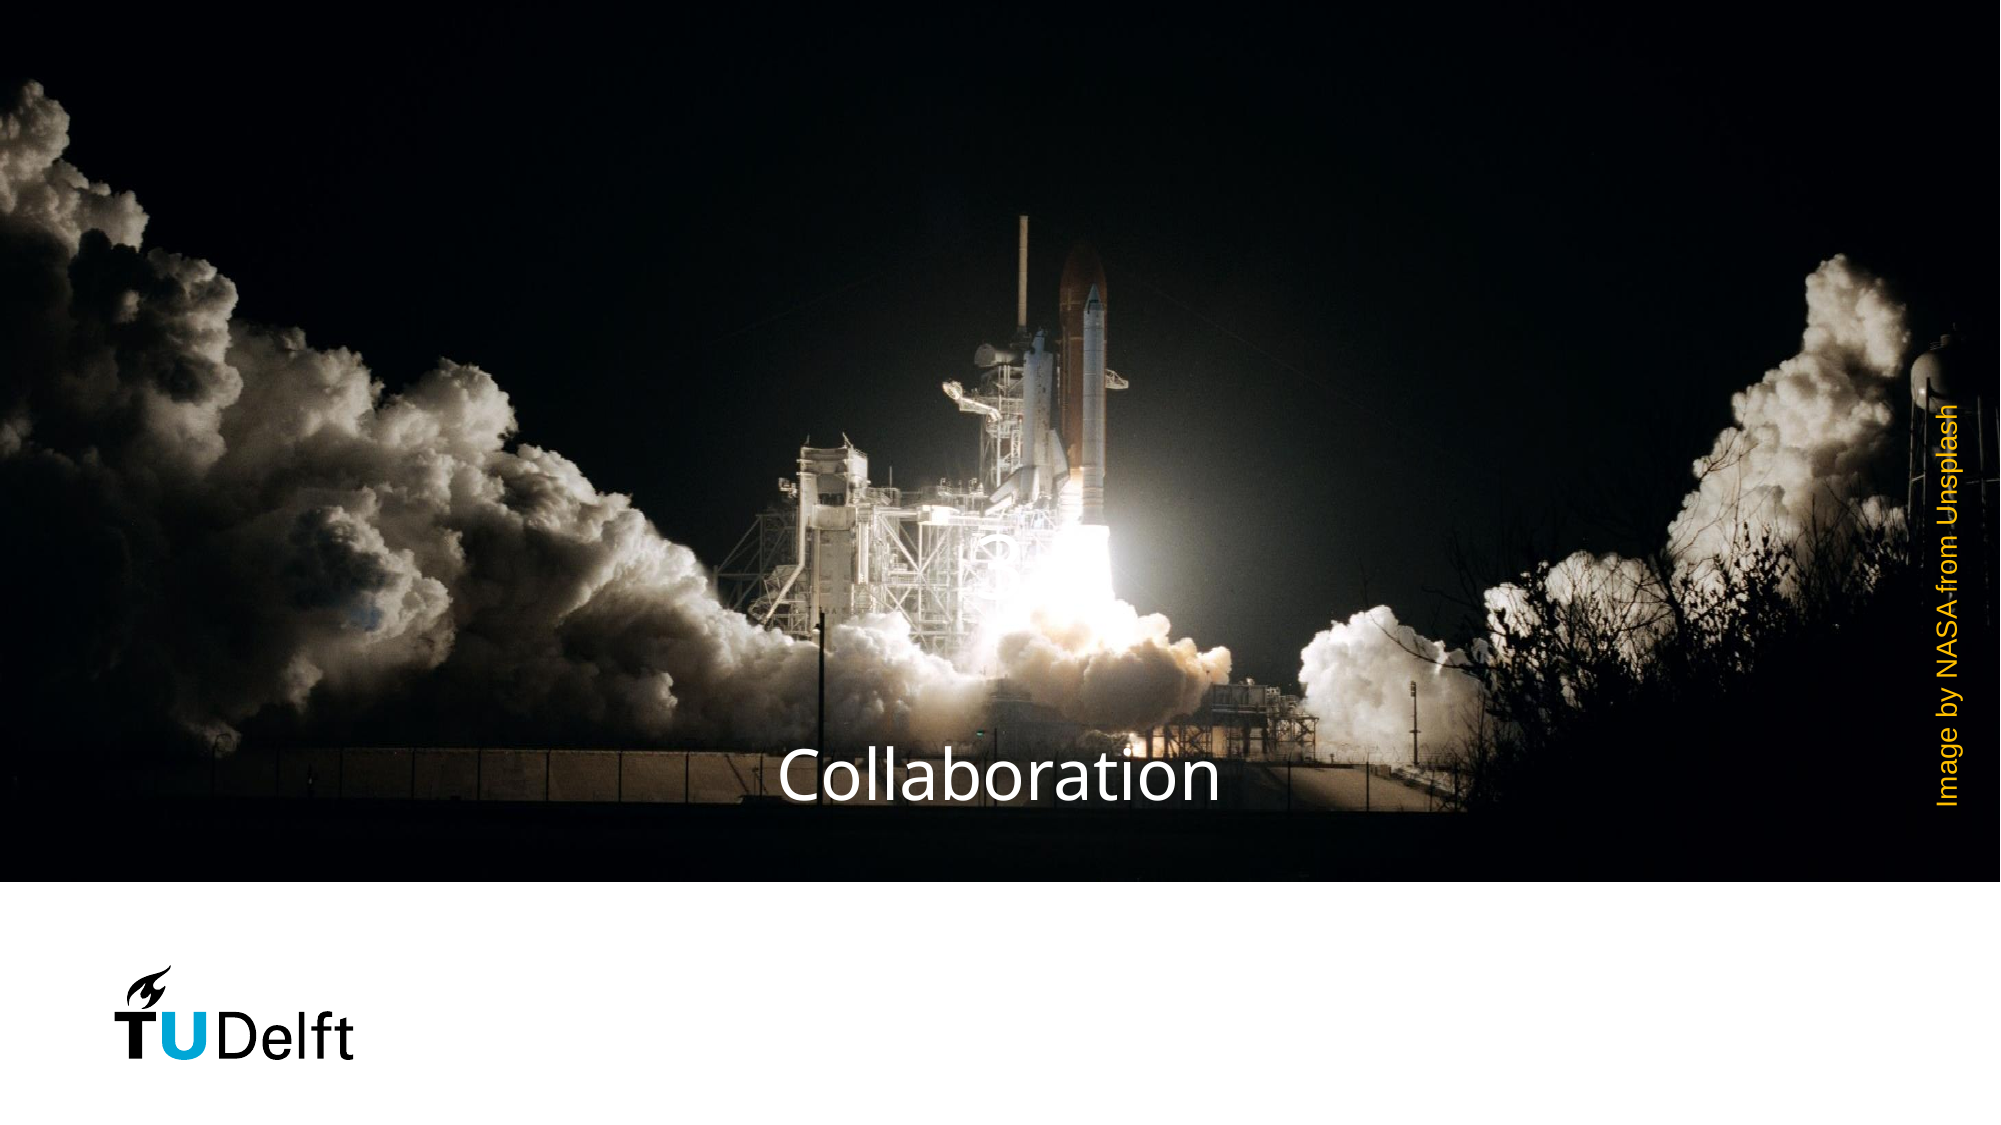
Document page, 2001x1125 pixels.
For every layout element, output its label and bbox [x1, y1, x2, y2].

picture [0, 0, 2000, 882]
